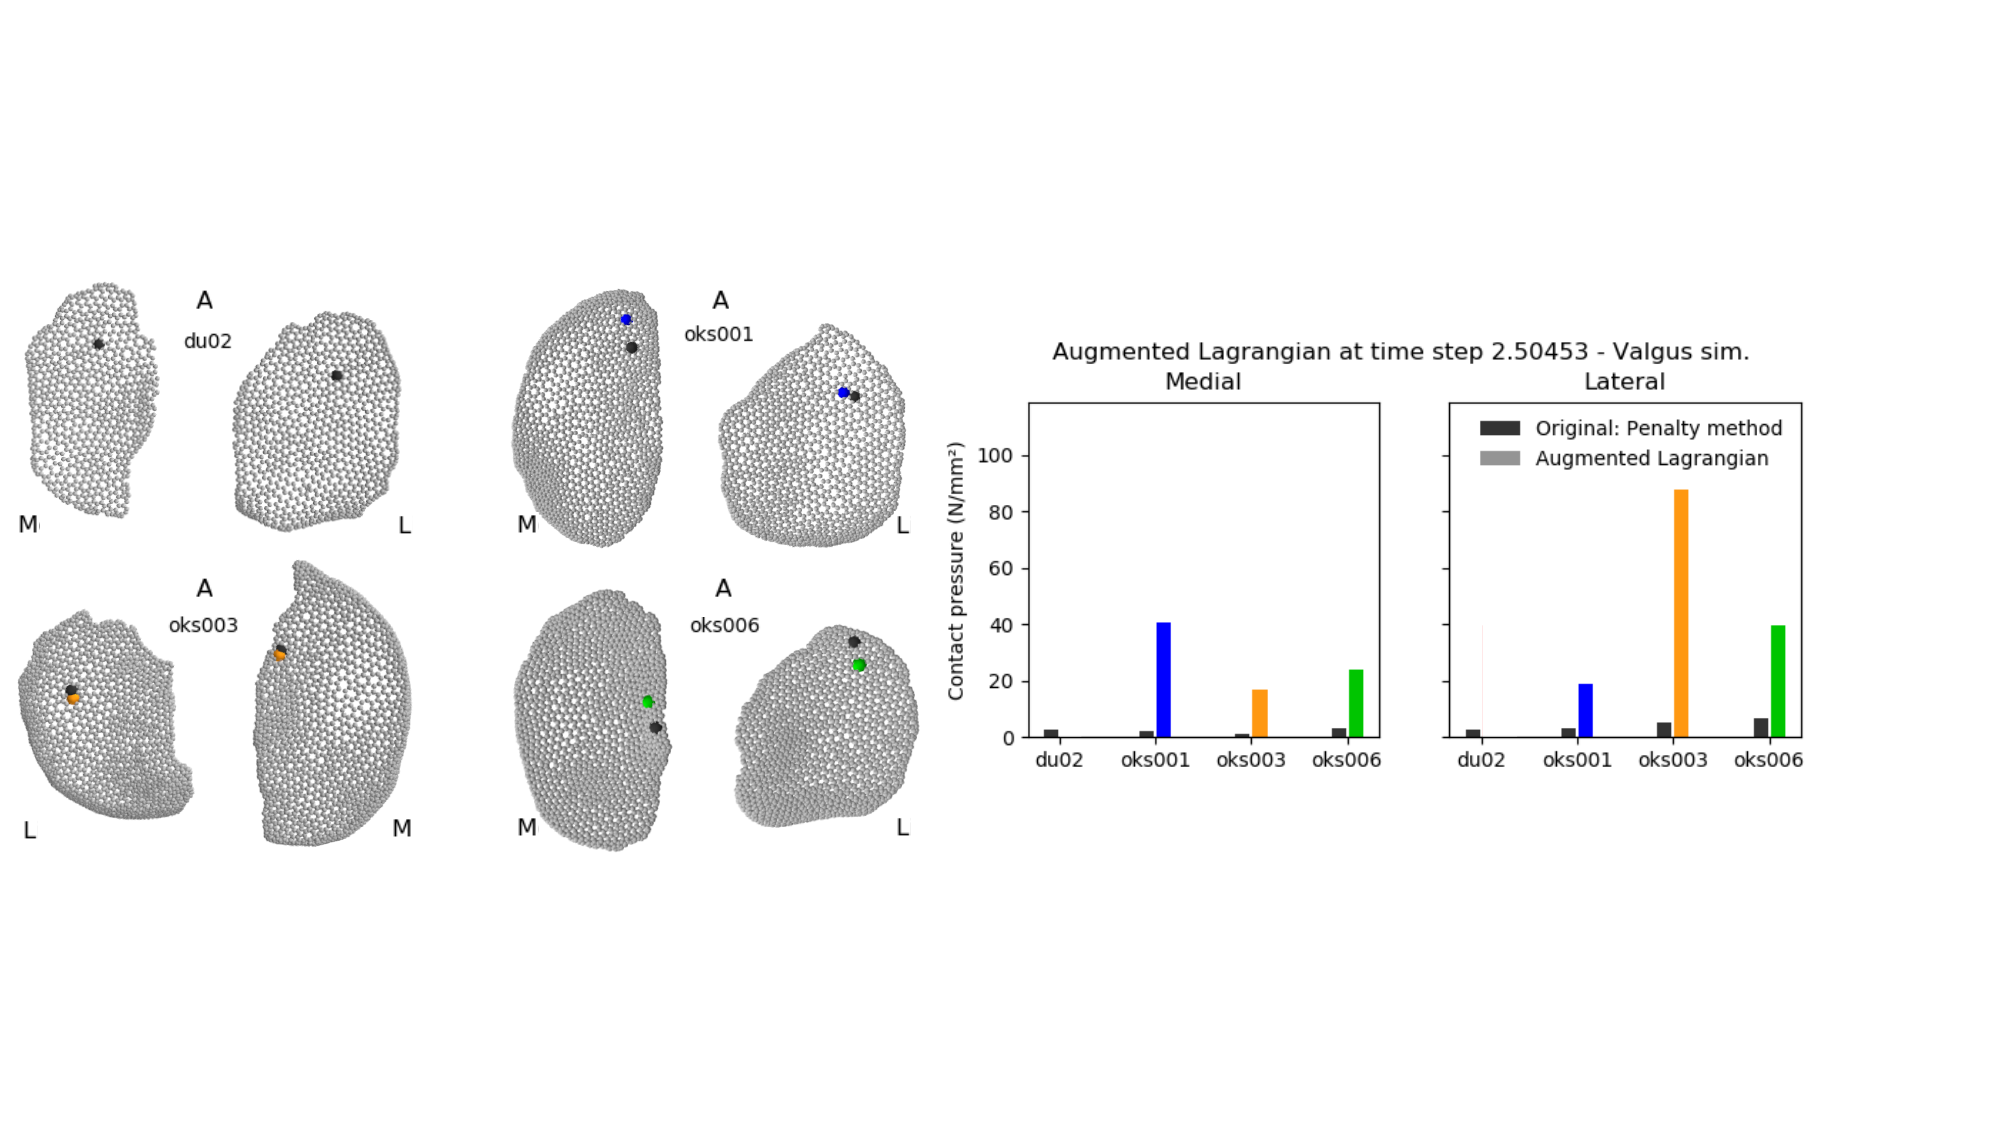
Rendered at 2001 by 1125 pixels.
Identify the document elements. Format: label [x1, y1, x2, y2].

picture [464, 212, 1902, 861]
picture [0, 275, 449, 913]
